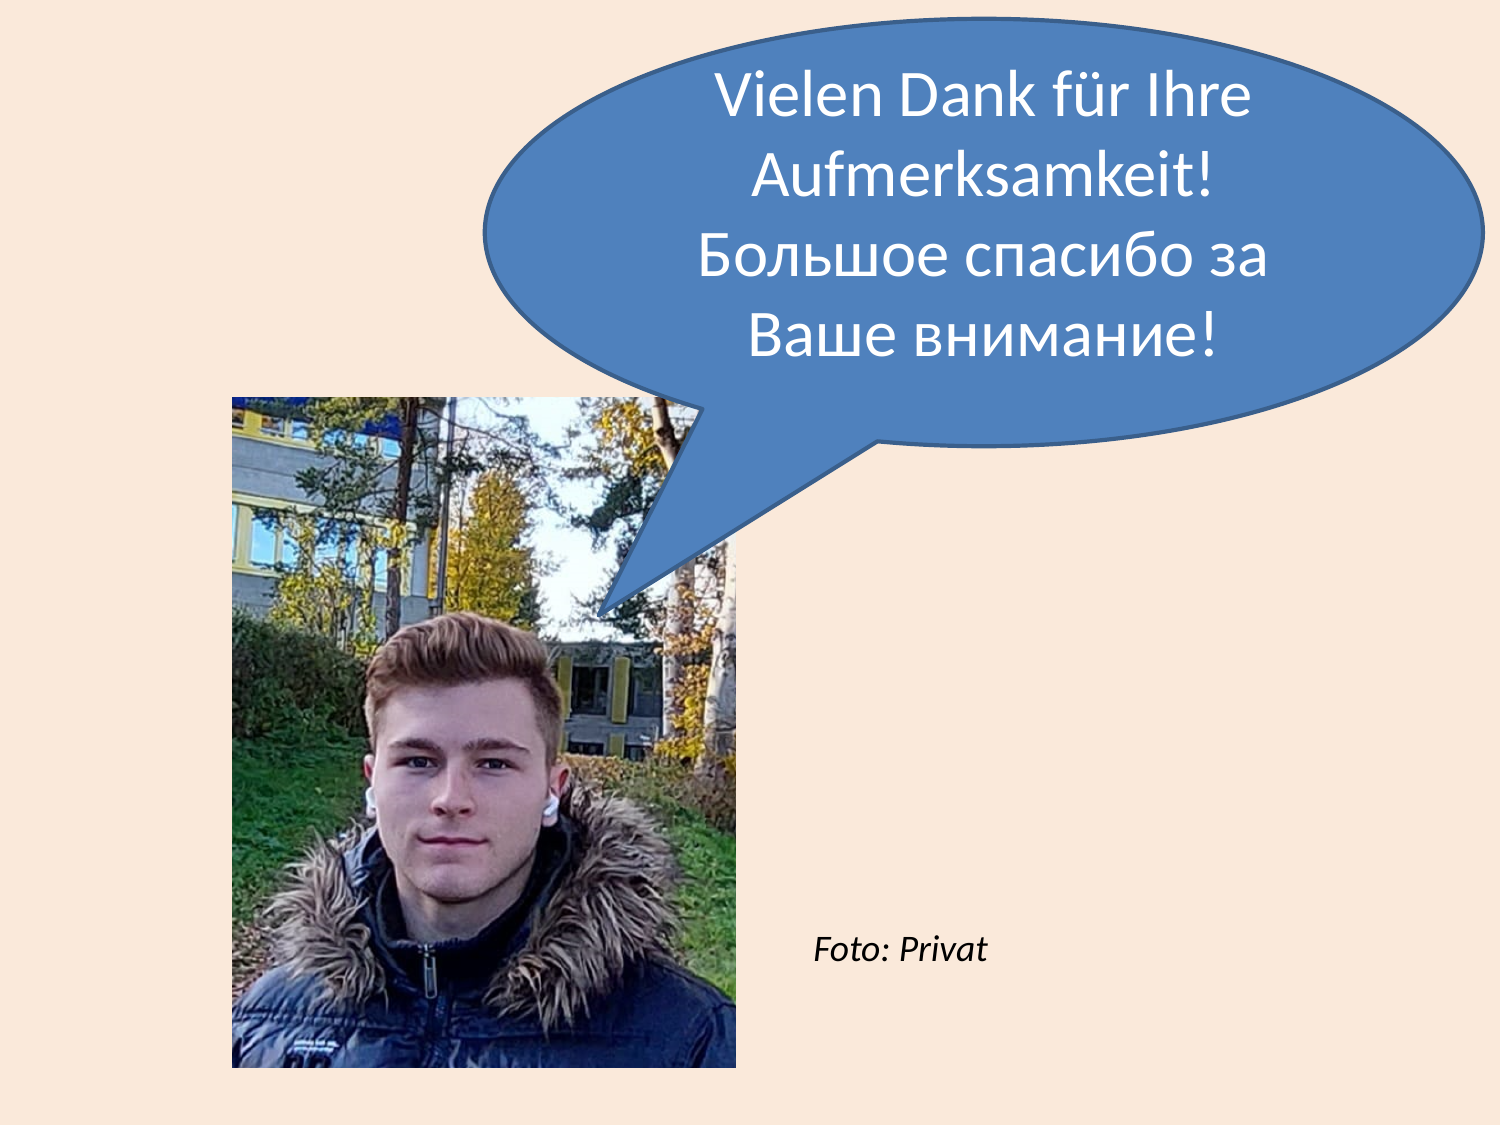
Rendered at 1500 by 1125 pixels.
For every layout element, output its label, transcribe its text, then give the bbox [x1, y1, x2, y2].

text_box Vielen Dank für Ihre Aufmerksamkeit! Большое спасибо за Ваше внимание! [482, 16, 1486, 530]
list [232, 396, 736, 1069]
text_box Foto: Privat [798, 916, 1003, 977]
